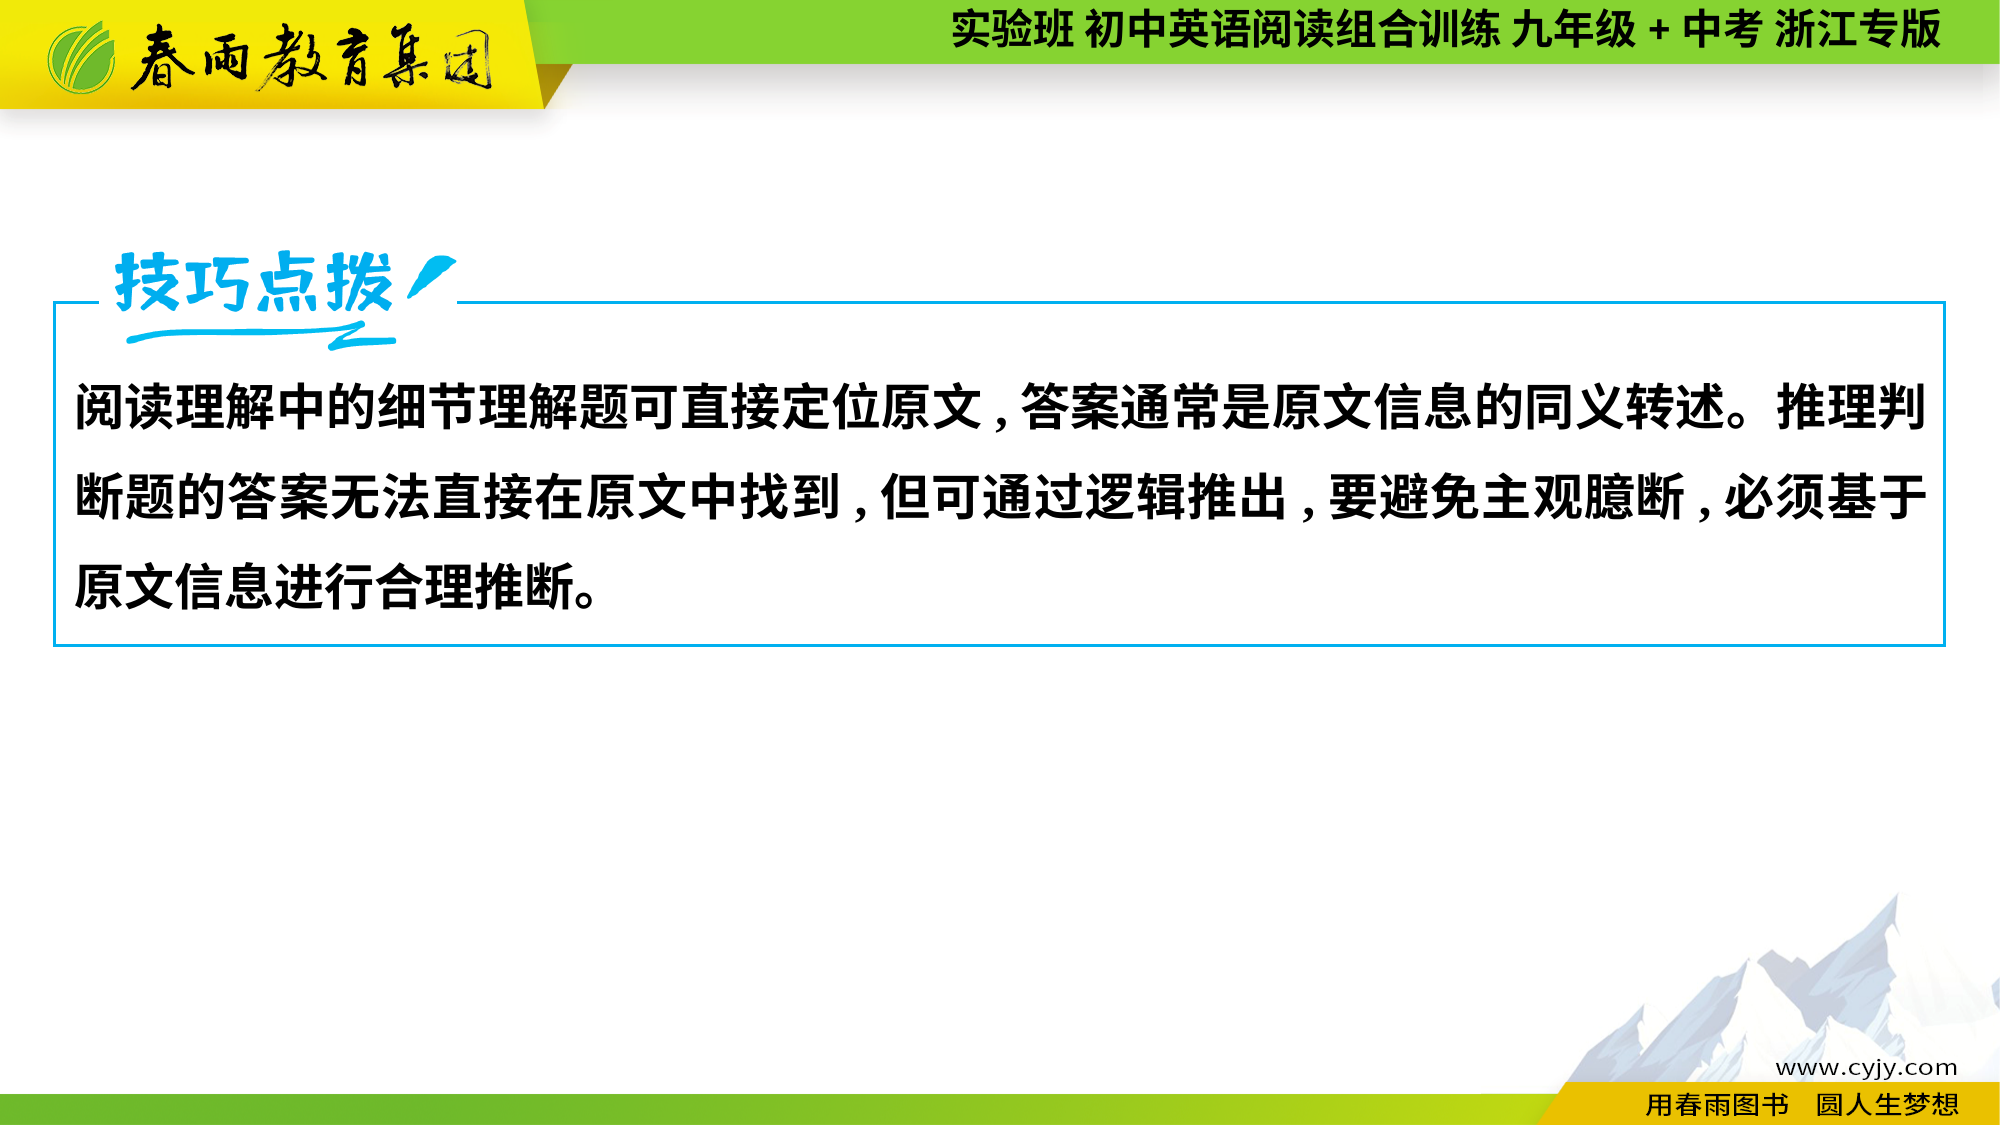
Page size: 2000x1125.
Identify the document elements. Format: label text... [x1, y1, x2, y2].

text_box [54, 302, 1945, 646]
picture [0, 0, 2000, 1125]
list 阅读理解中的细节理解题可直接定位原文,答案通常是原文信息的同义转述。推理判断题的答案无法直接在原文中找到,但可通过逻辑推出,要避免主观臆断,必须基于原文信息进行合理推断。 [59, 338, 1944, 615]
